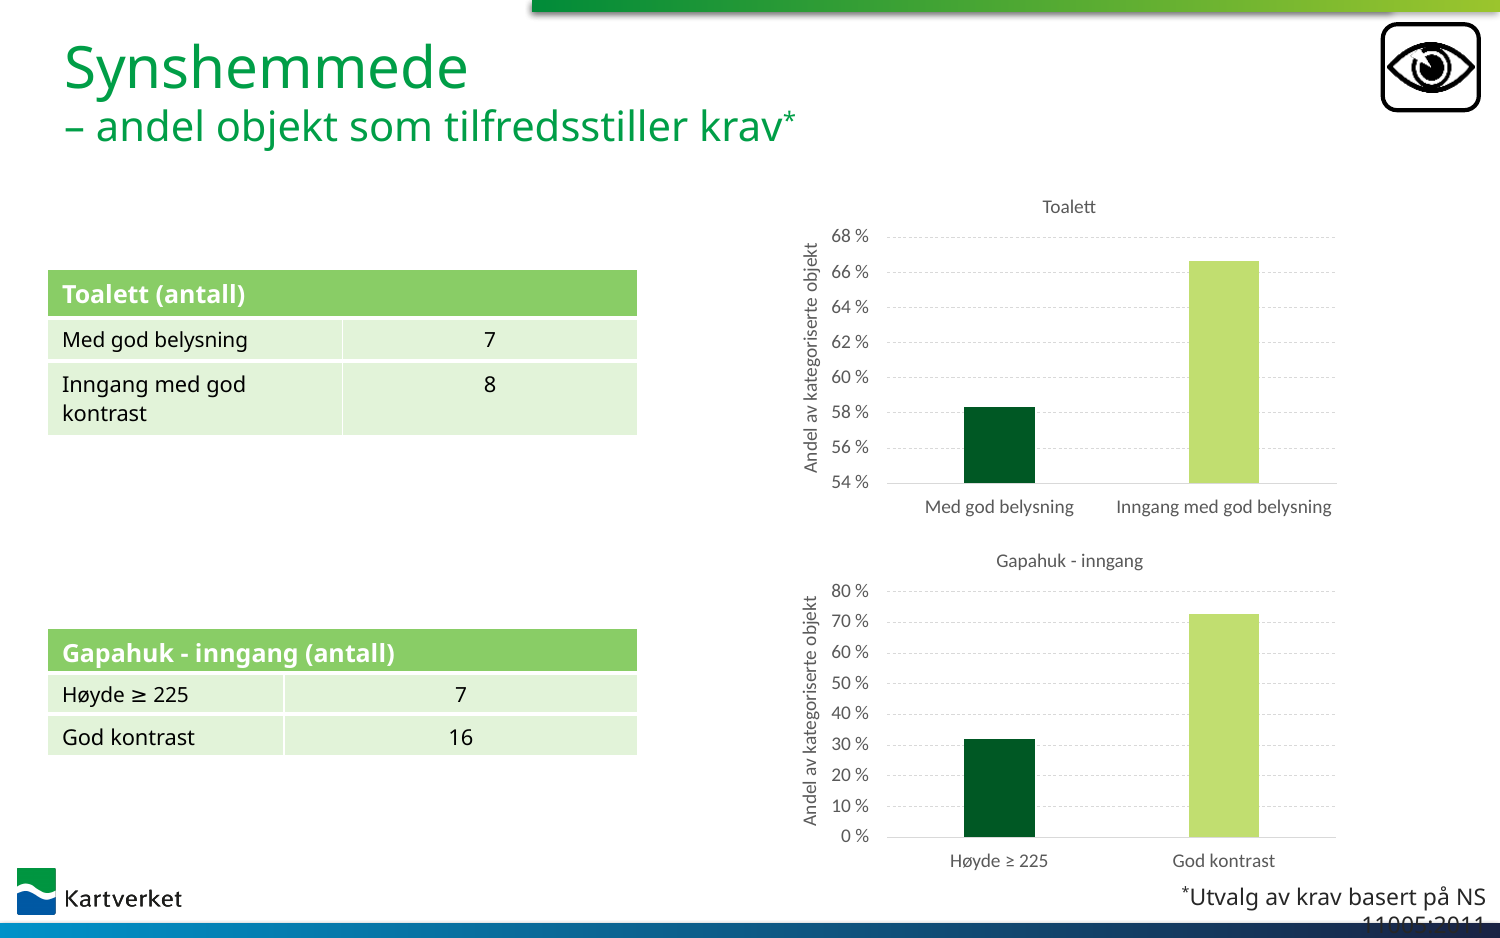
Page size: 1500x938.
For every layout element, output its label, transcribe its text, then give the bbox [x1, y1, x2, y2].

table_cell Med god belysning [48, 320, 342, 359]
table_cell Inngang med god kontrast [48, 363, 342, 435]
picture [791, 541, 1348, 880]
table_cell 7 [285, 675, 637, 712]
table_header Gapahuk - inngang (antall) [48, 629, 637, 671]
text_box Synshemmede – andel objekt som tilfredsstiller krav* [49, 24, 1431, 158]
table_header Toalett (antall) [48, 270, 637, 316]
picture [791, 187, 1348, 526]
table_cell 7 [343, 320, 637, 359]
table_cell God kontrast [48, 716, 283, 755]
table_cell 8 [343, 363, 637, 435]
table_cell Høyde ≥ 225 [48, 675, 283, 712]
table_cell 16 [285, 716, 637, 755]
text_box *Utvalg av krav basert på NS 11005:2011 [1068, 873, 1500, 938]
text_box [1382, 24, 1480, 111]
